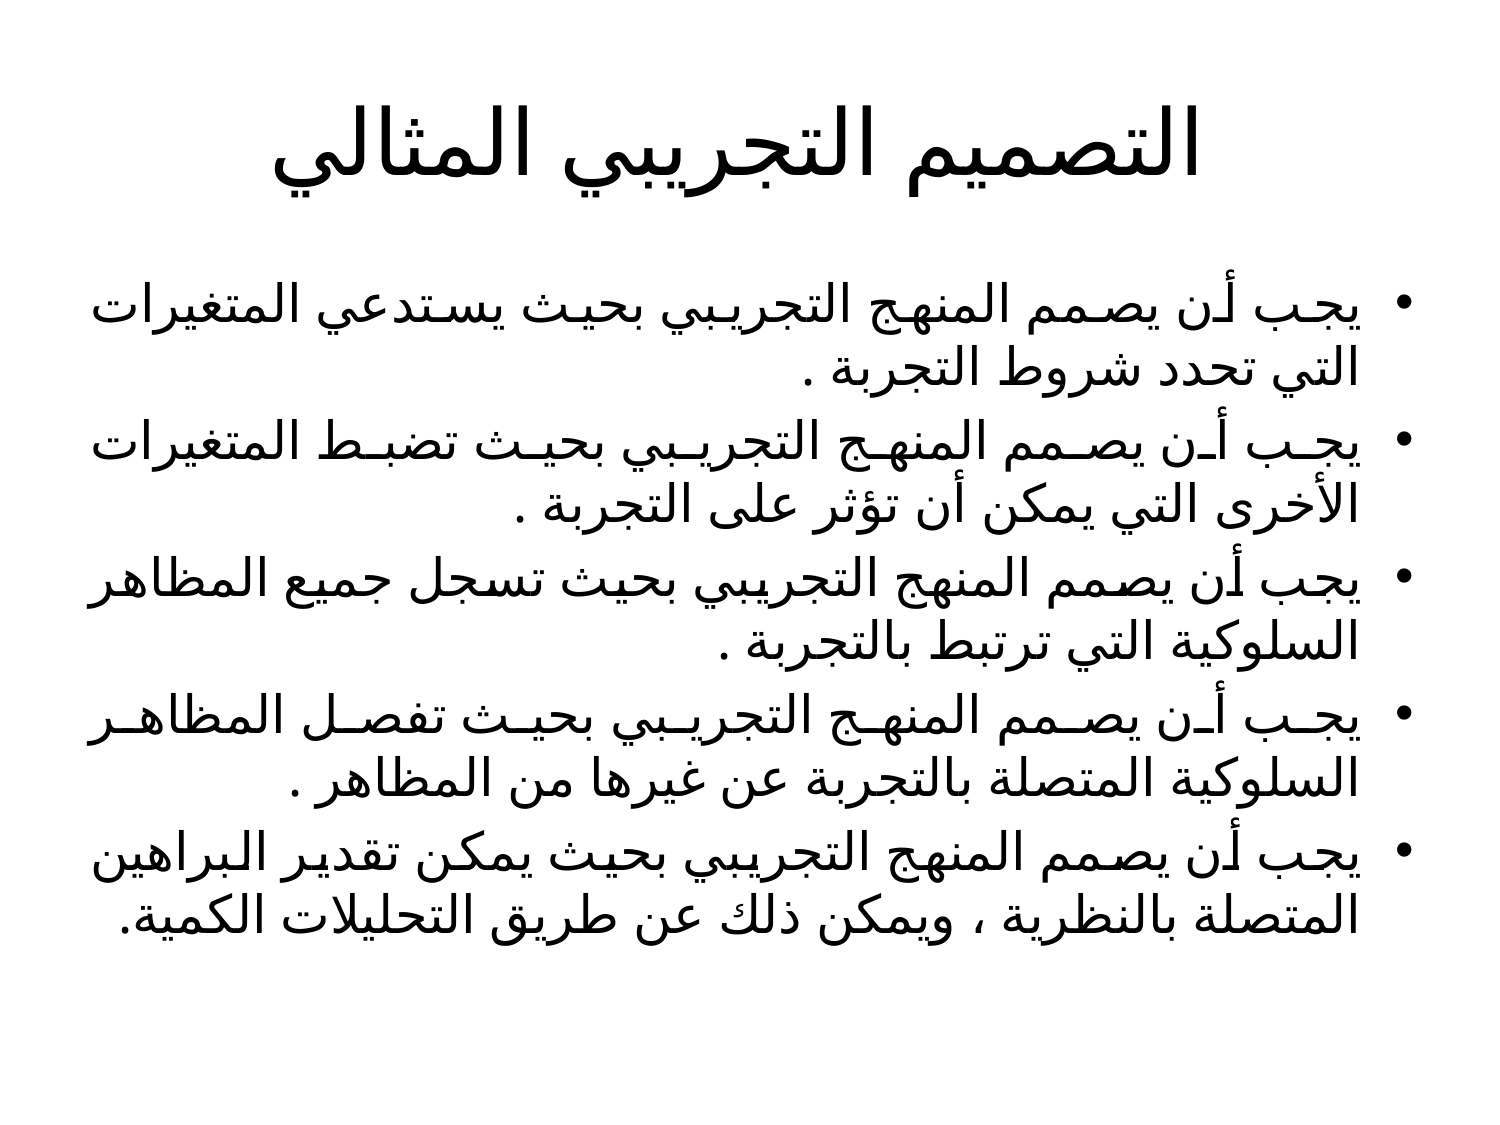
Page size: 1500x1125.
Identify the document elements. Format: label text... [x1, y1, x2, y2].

title التصميم التجريبي المثالي [75, 45, 1425, 233]
list يجب أن يصمم المنهج التجريبي بحيث يستدعي المتغيرات التي تحدد شروط التجربة . يجب أن يصمم المنهج التجريبي بحيث تضبط المتغيرات الأخرى التي يمكن أن تؤثر على التجربة . يجب أن يصمم المنهج التجريبي بحيث تسجل جميع المظاهر السلوكية التي ترتبط بالتجربة . يجب أن يصمم المنهج التجريبي بحيث تفصل المظاهر السلوكية المتصلة بالتجربة عن غيرها من المظاهر . يجب أن يصمم المنهج التجريبي بحيث يمكن تقدير البراهين المتصلة بالنظرية ، ويمكن ذلك عن طريق التحليلات الكمية. [75, 262, 1425, 1005]
